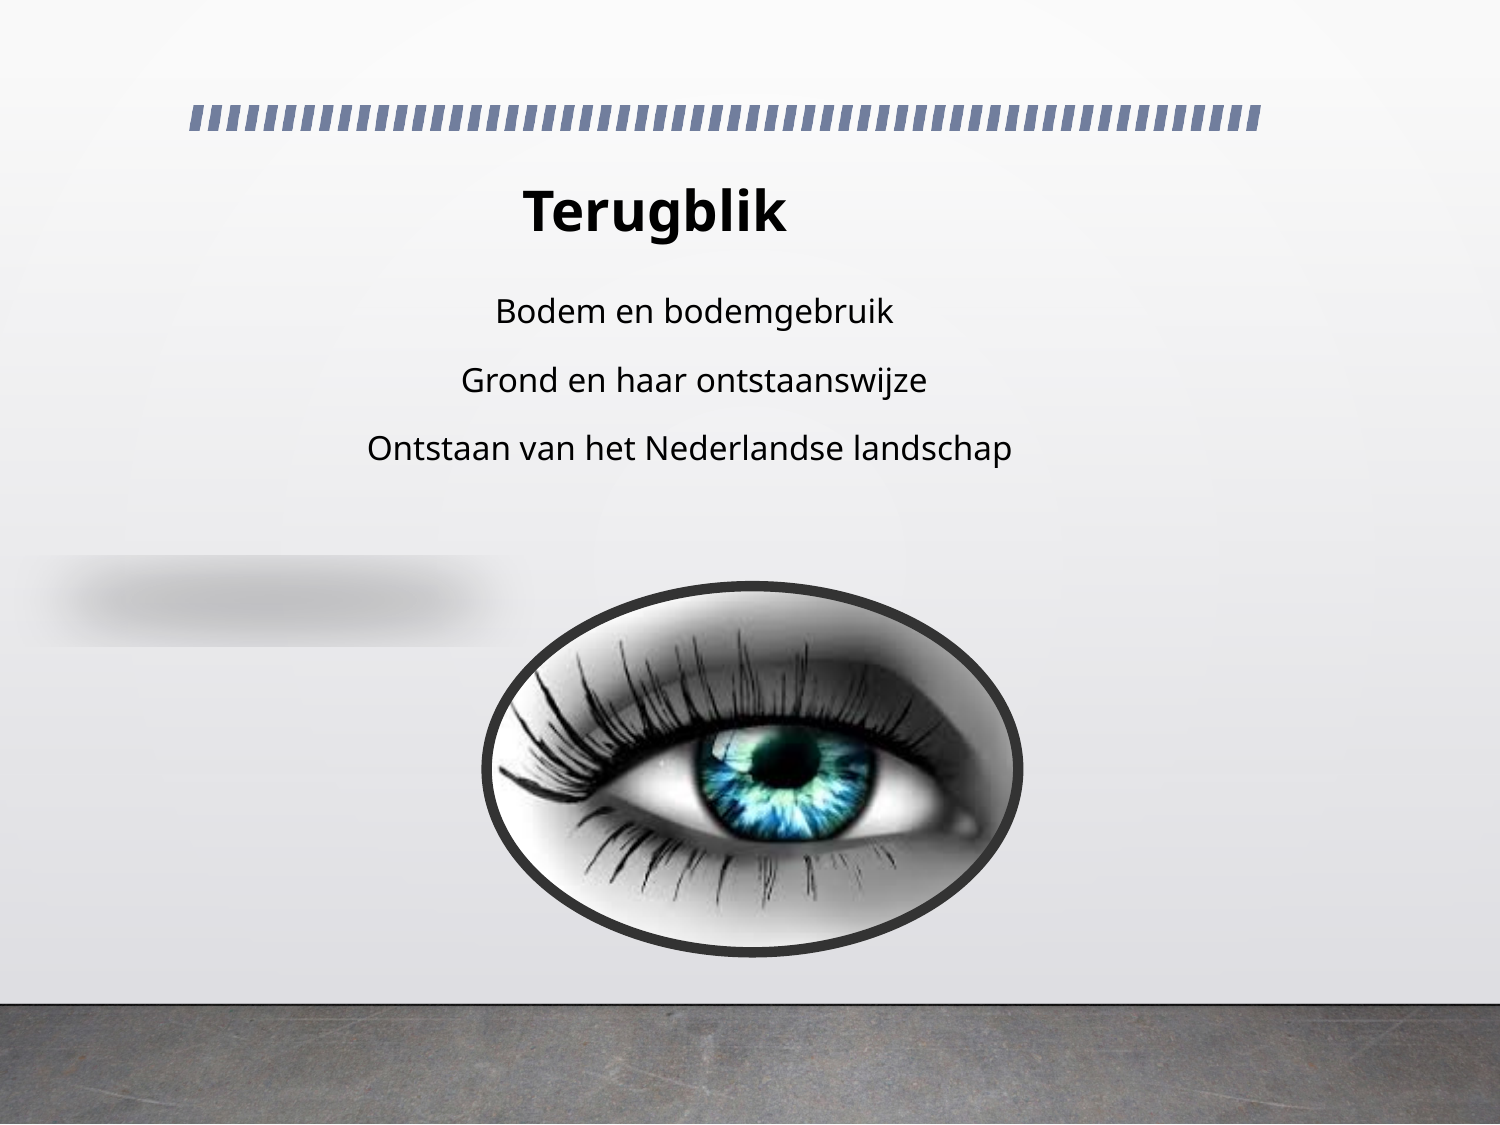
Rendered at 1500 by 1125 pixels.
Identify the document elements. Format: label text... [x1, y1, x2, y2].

picture [0, 1004, 1500, 1124]
title Terugblik [112, 101, 1199, 244]
subtitle Bodem en bodemgebruik Grond en haar ontstaanswijze Ontstaan van het Nederlandse landschap [110, 267, 1280, 894]
picture [486, 585, 1019, 953]
